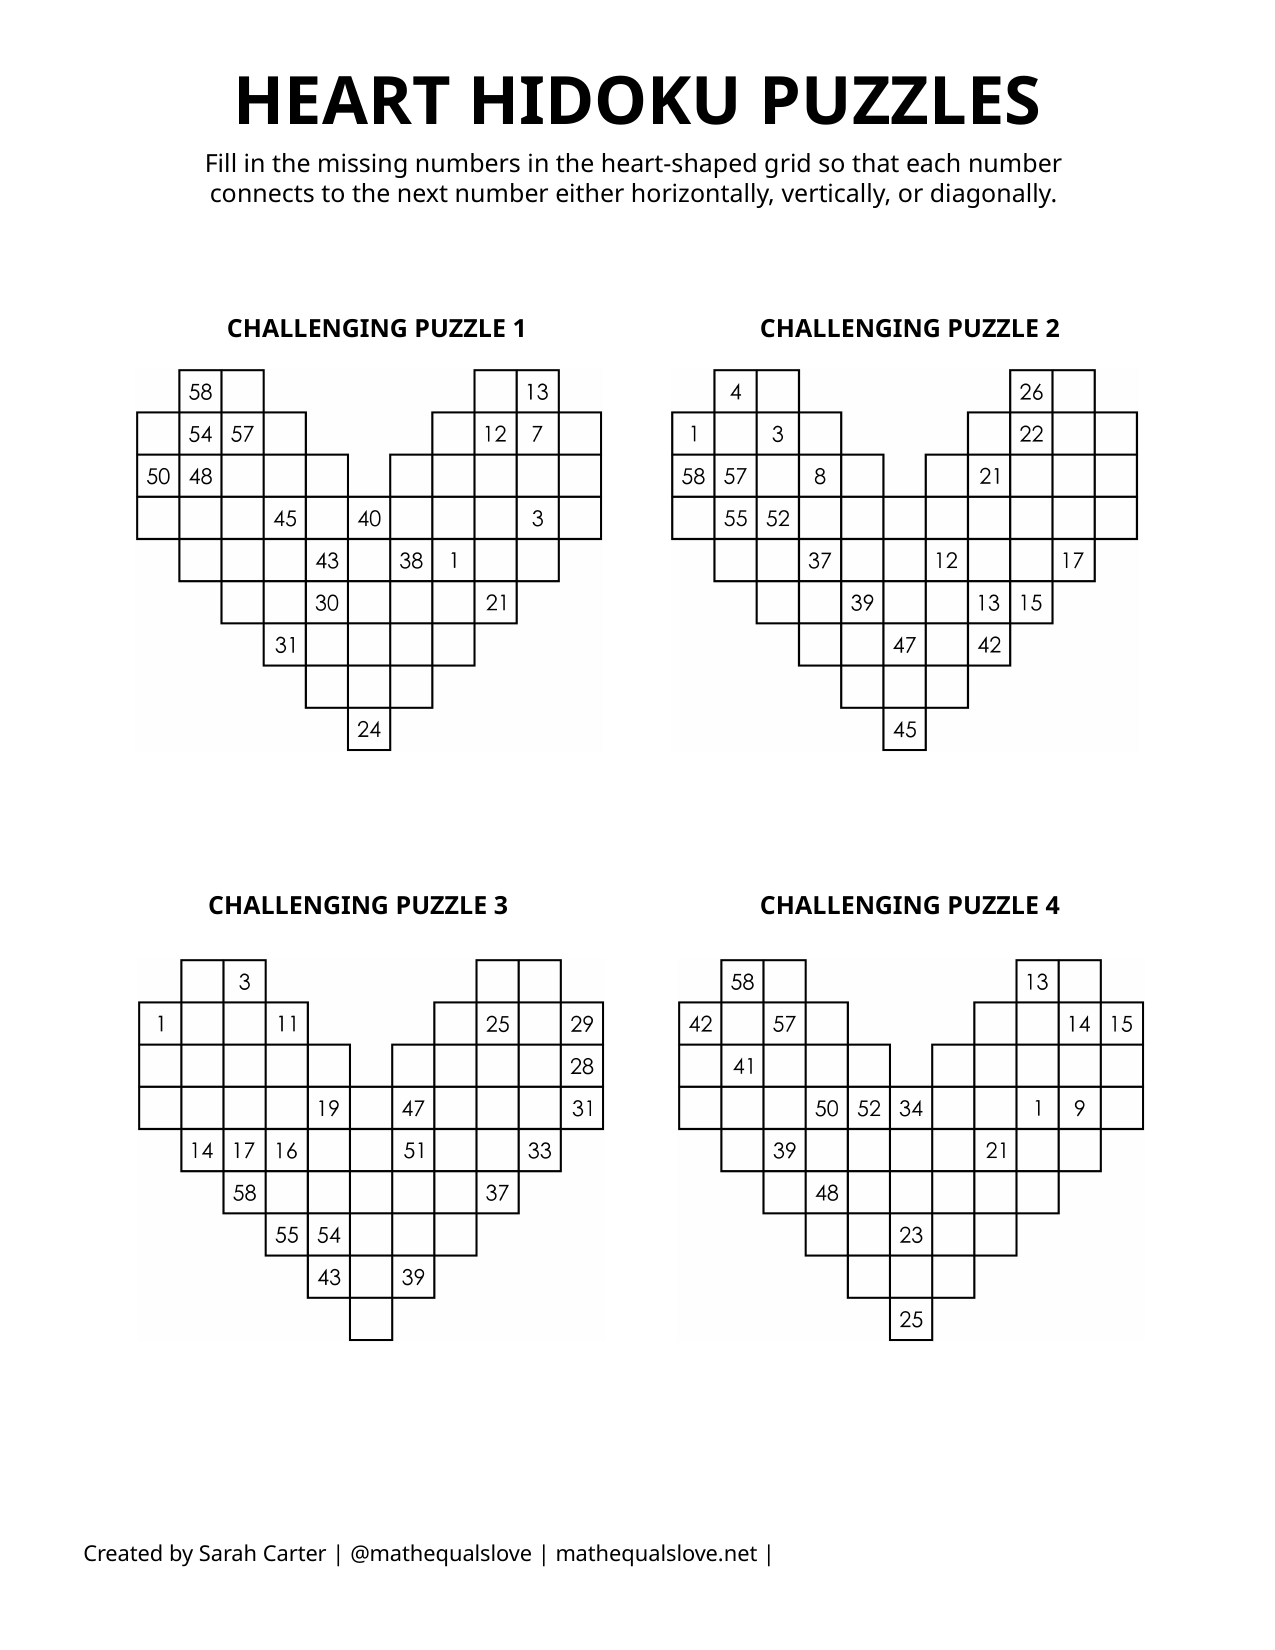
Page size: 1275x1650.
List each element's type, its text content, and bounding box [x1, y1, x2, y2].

picture [134, 368, 604, 753]
text_box CHALLENGING PUZZLE 4 [670, 889, 1150, 941]
text_box HEART HIDOKU PUZZLES [66, 50, 1211, 140]
text_box CHALLENGING PUZZLE 2 [670, 312, 1150, 364]
picture [136, 957, 606, 1343]
text_box Fill in the missing numbers in the heart-shaped grid so that each number connects to the next number either horizontally, vertically, or diagonally. [0, 140, 1275, 216]
picture [670, 368, 1139, 753]
text_box Created by Sarah Carter | @mathequalslove | mathequalslove.net | [68, 1532, 986, 1574]
text_box CHALLENGING PUZZLE 1 [137, 312, 617, 364]
text_box CHALLENGING PUZZLE 3 [118, 889, 598, 941]
picture [676, 957, 1146, 1343]
